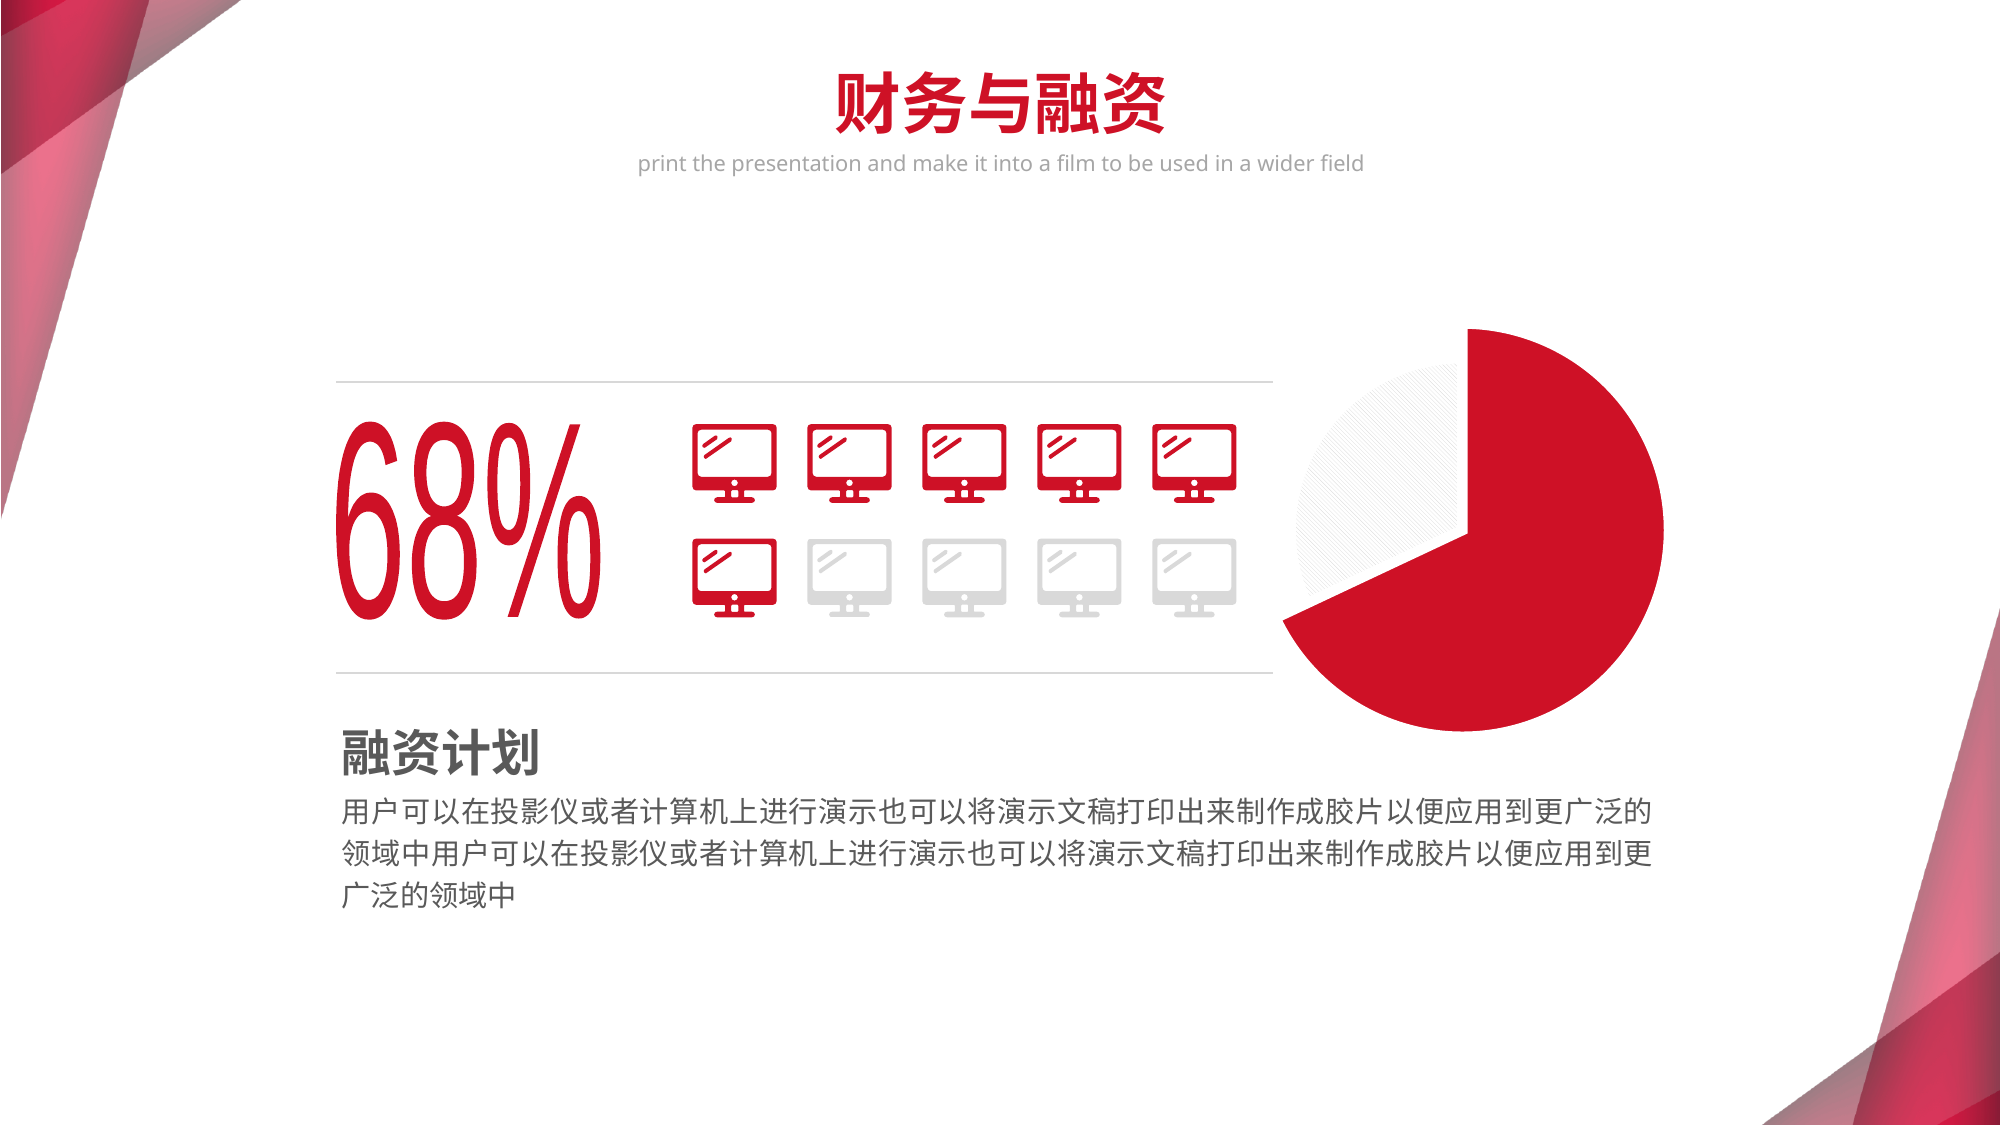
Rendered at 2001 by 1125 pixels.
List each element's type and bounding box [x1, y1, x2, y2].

text_box [326, 702, 1669, 922]
picture [1697, 606, 1999, 1125]
text_box [544, 54, 1459, 184]
picture [2, 0, 303, 520]
text_box [336, 323, 1669, 702]
